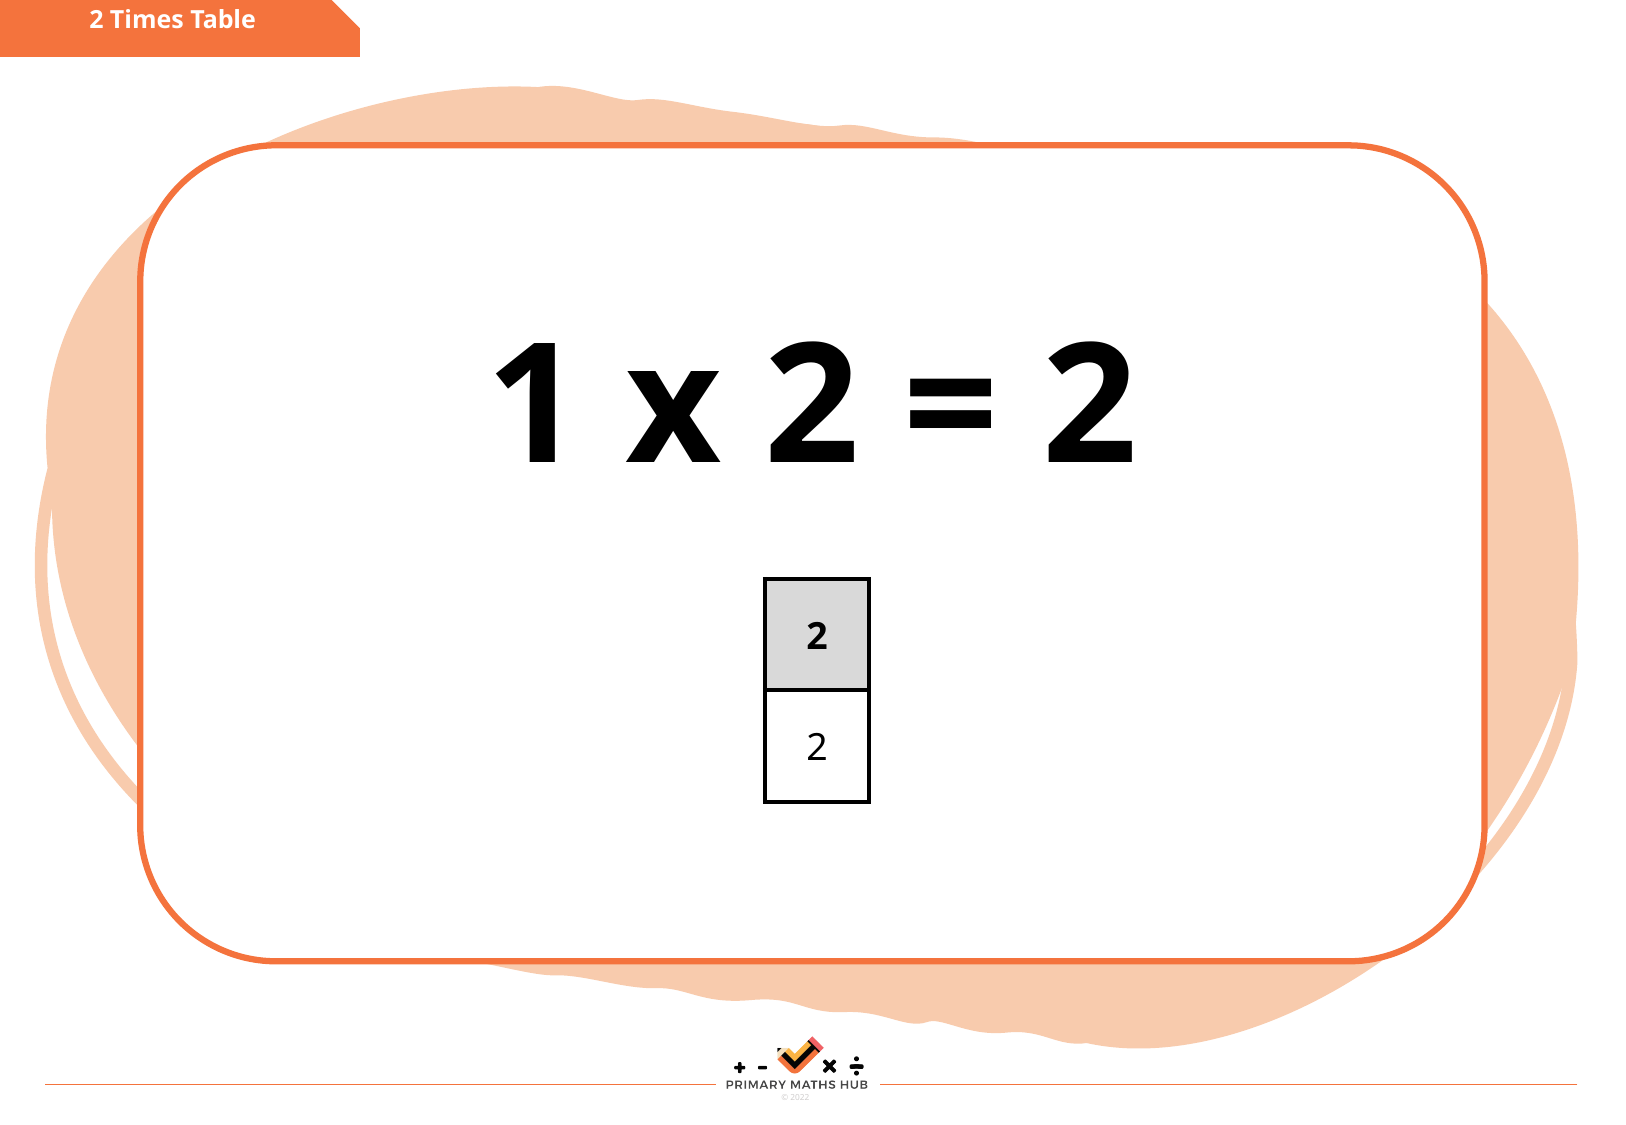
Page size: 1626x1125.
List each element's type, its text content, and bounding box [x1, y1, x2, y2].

picture [722, 1034, 872, 1094]
text_box 2 Times Table [0, 0, 361, 58]
text_box © 2022 [720, 1084, 870, 1110]
text_box [496, 961, 1373, 1044]
text_box [273, 91, 956, 144]
text_box [1481, 301, 1579, 864]
table_cell 2 [767, 692, 867, 800]
text_box 1 x 2 = 2 [140, 288, 1485, 503]
text_box [139, 144, 1486, 963]
table_header 2 [767, 581, 867, 688]
text_box [39, 211, 158, 800]
